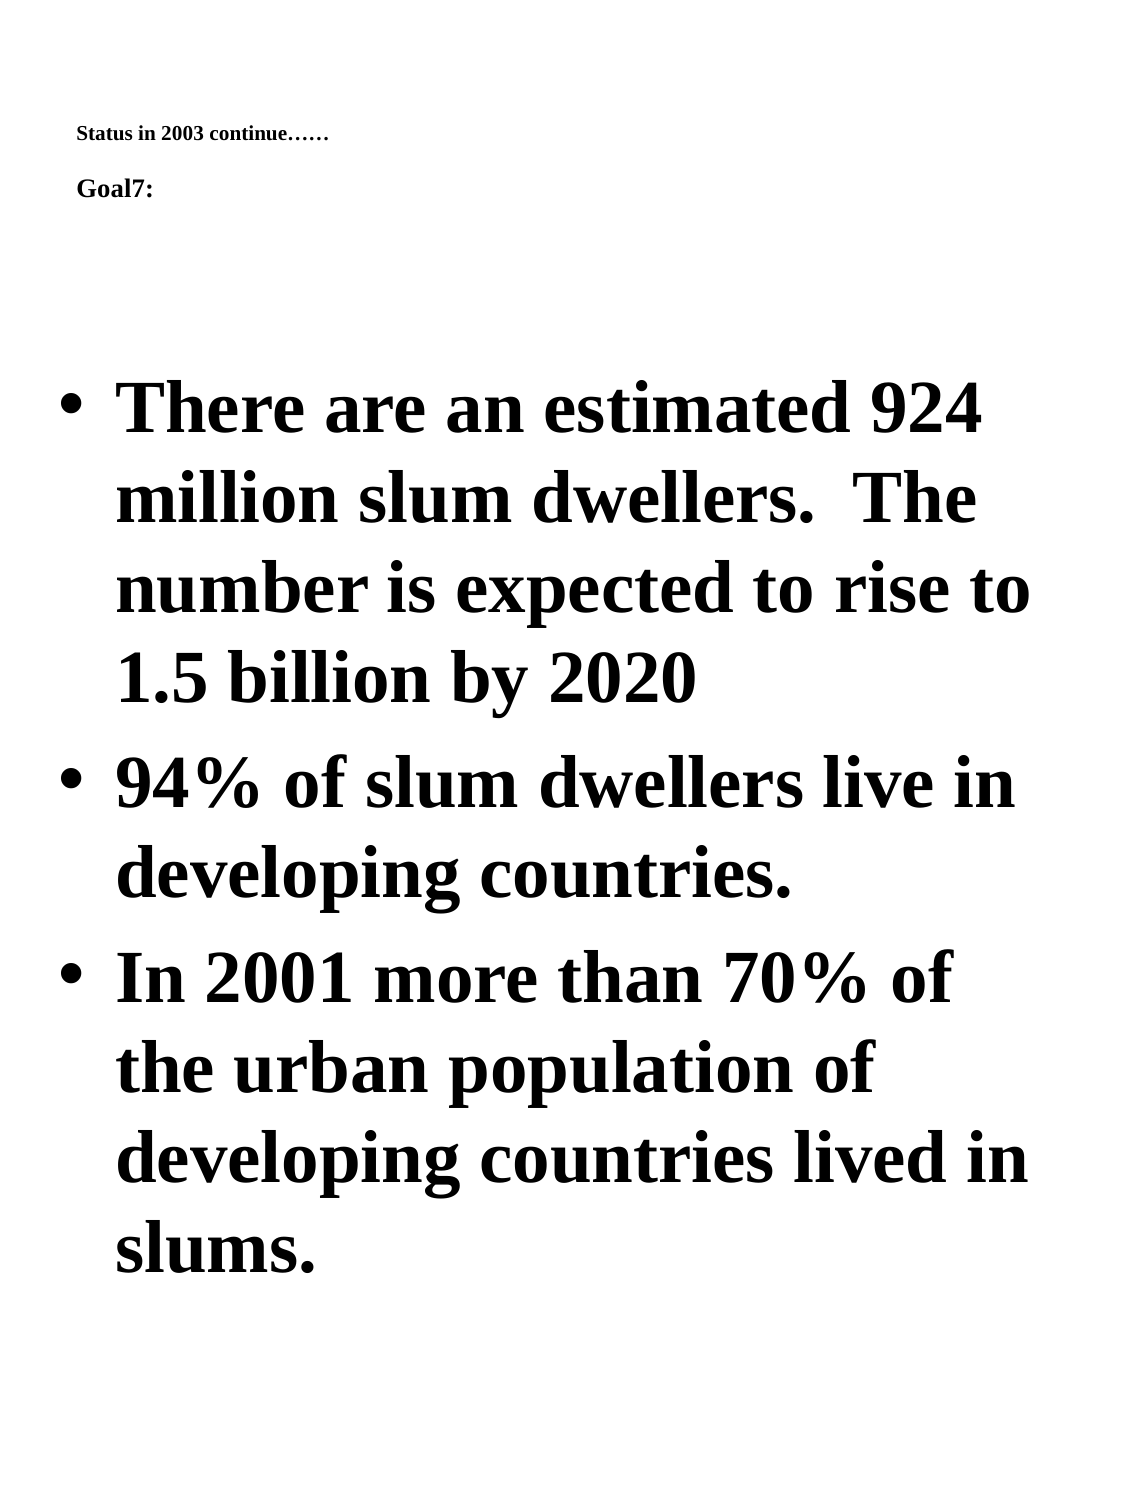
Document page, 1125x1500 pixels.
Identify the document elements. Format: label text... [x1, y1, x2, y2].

list There are an estimated 924 million slum dwellers. The number is expected to rise to 1.5 billion by 2020 94% of slum dwellers live in developing countries. In 2001 more than 70% of the urban population of developing countries lived in slums. [43, 350, 1069, 1454]
title Status in 2003 continue…… Goal7: [61, 60, 1069, 211]
